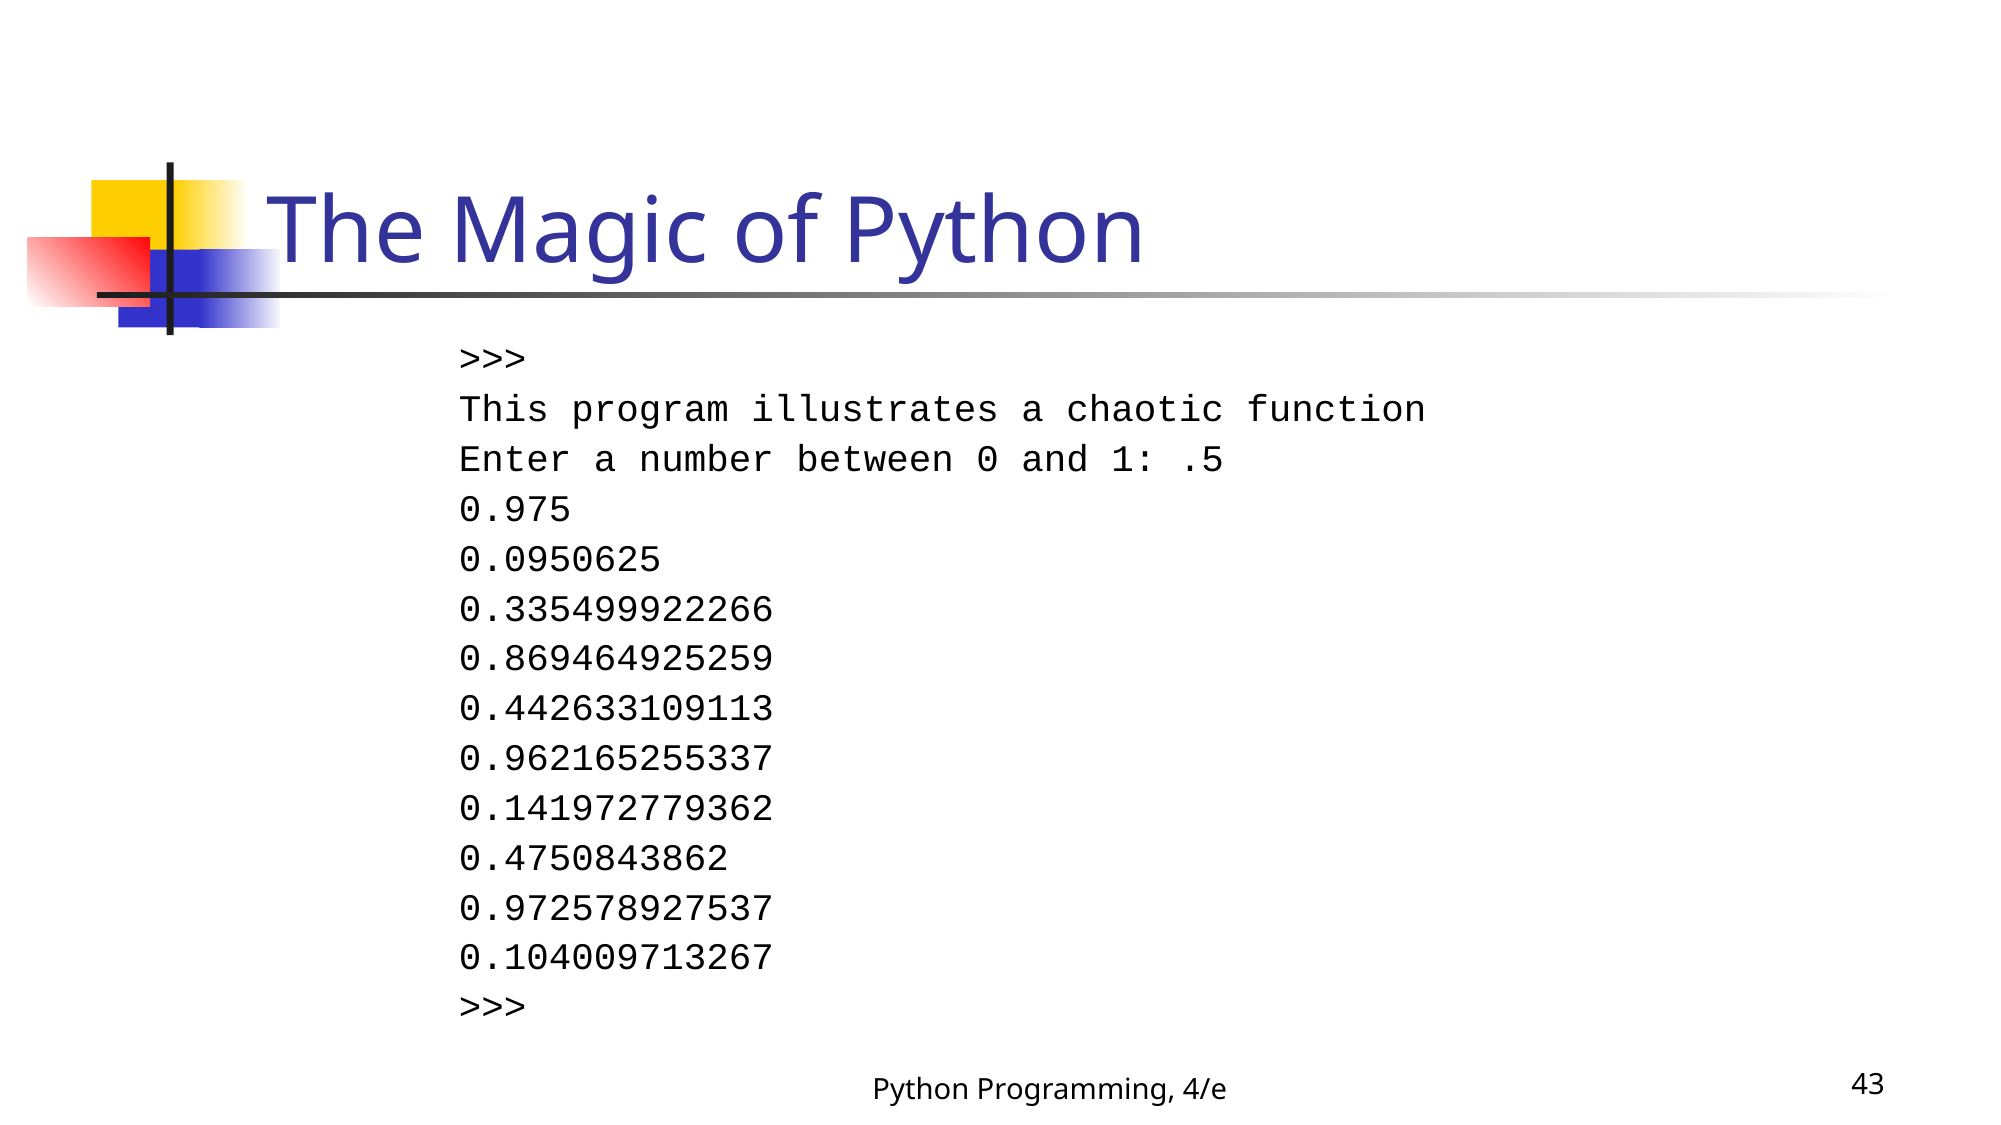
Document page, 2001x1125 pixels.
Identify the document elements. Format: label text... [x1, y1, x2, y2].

footer Python Programming, 4/e [733, 1037, 1367, 1113]
slide_number 43 [1483, 1037, 1901, 1113]
list >>> This program illustrates a chaotic function Enter a number between 0 and 1: .5 0.975 0.0950625 0.335499922266 0.869464925259 0.442633109113 0.962165255337 0.141972779362 0.4750843862 0.972578927537 0.104009713267 >>> [444, 331, 1719, 1032]
title The Magic of Python [251, 101, 1957, 289]
